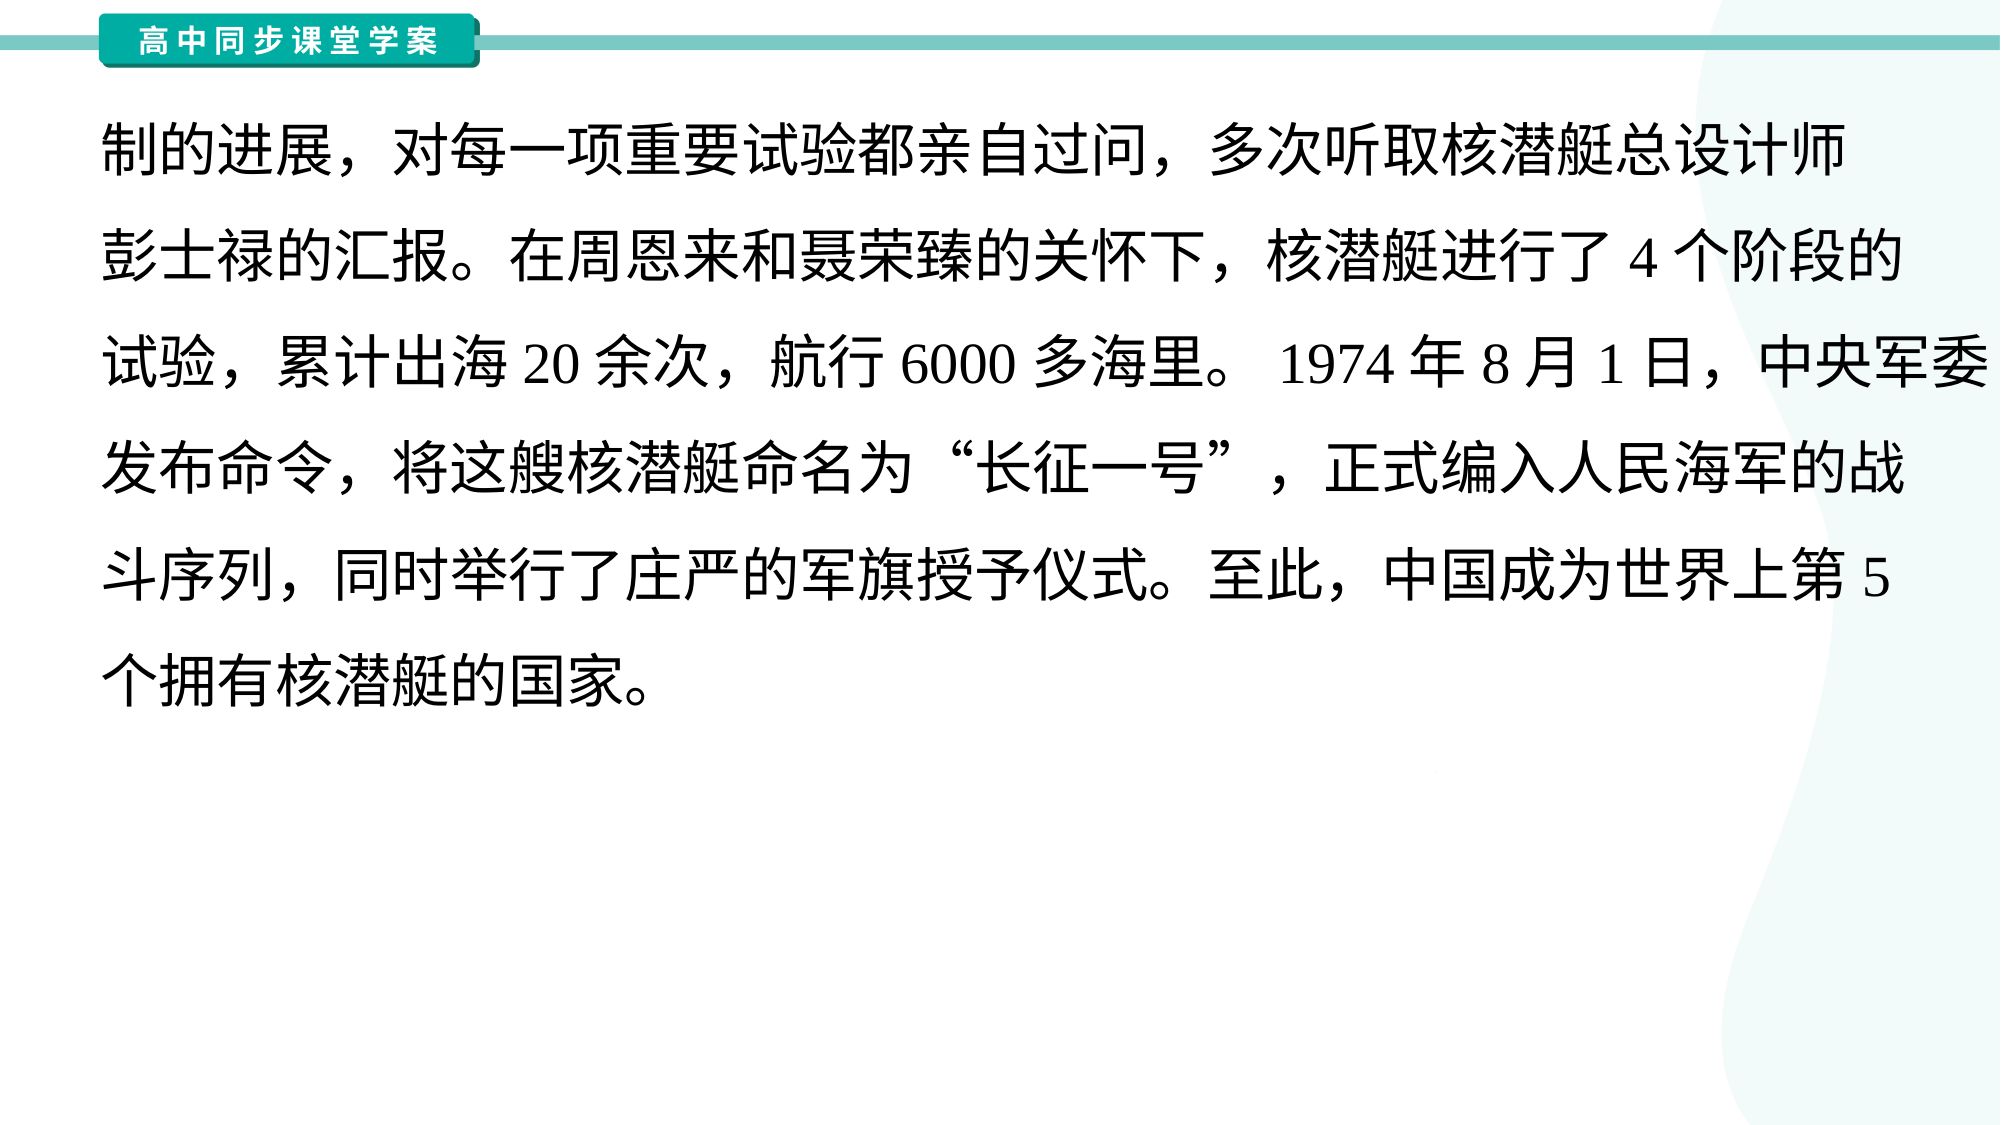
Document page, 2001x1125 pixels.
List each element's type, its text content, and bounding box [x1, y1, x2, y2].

picture [0, 0, 2000, 1125]
text_box 制的进展，对每一项重要试验都亲自过问，多次听取核潜艇总设计师 彭士禄的汇报。在周恩来和聂荣臻的关怀下，核潜艇进行了4个阶段的 试验，累计出海20余次，航行6000多海里。1974年8月1日，中央军委 发布命令，将这艘核潜艇命名为“长征一号”，正式编入人民海军的战 斗序列，同时举行了庄严的军旗授予仪式。至此，中国成为世界上第5 个拥有核潜艇的国家。 [100, 76, 1899, 715]
